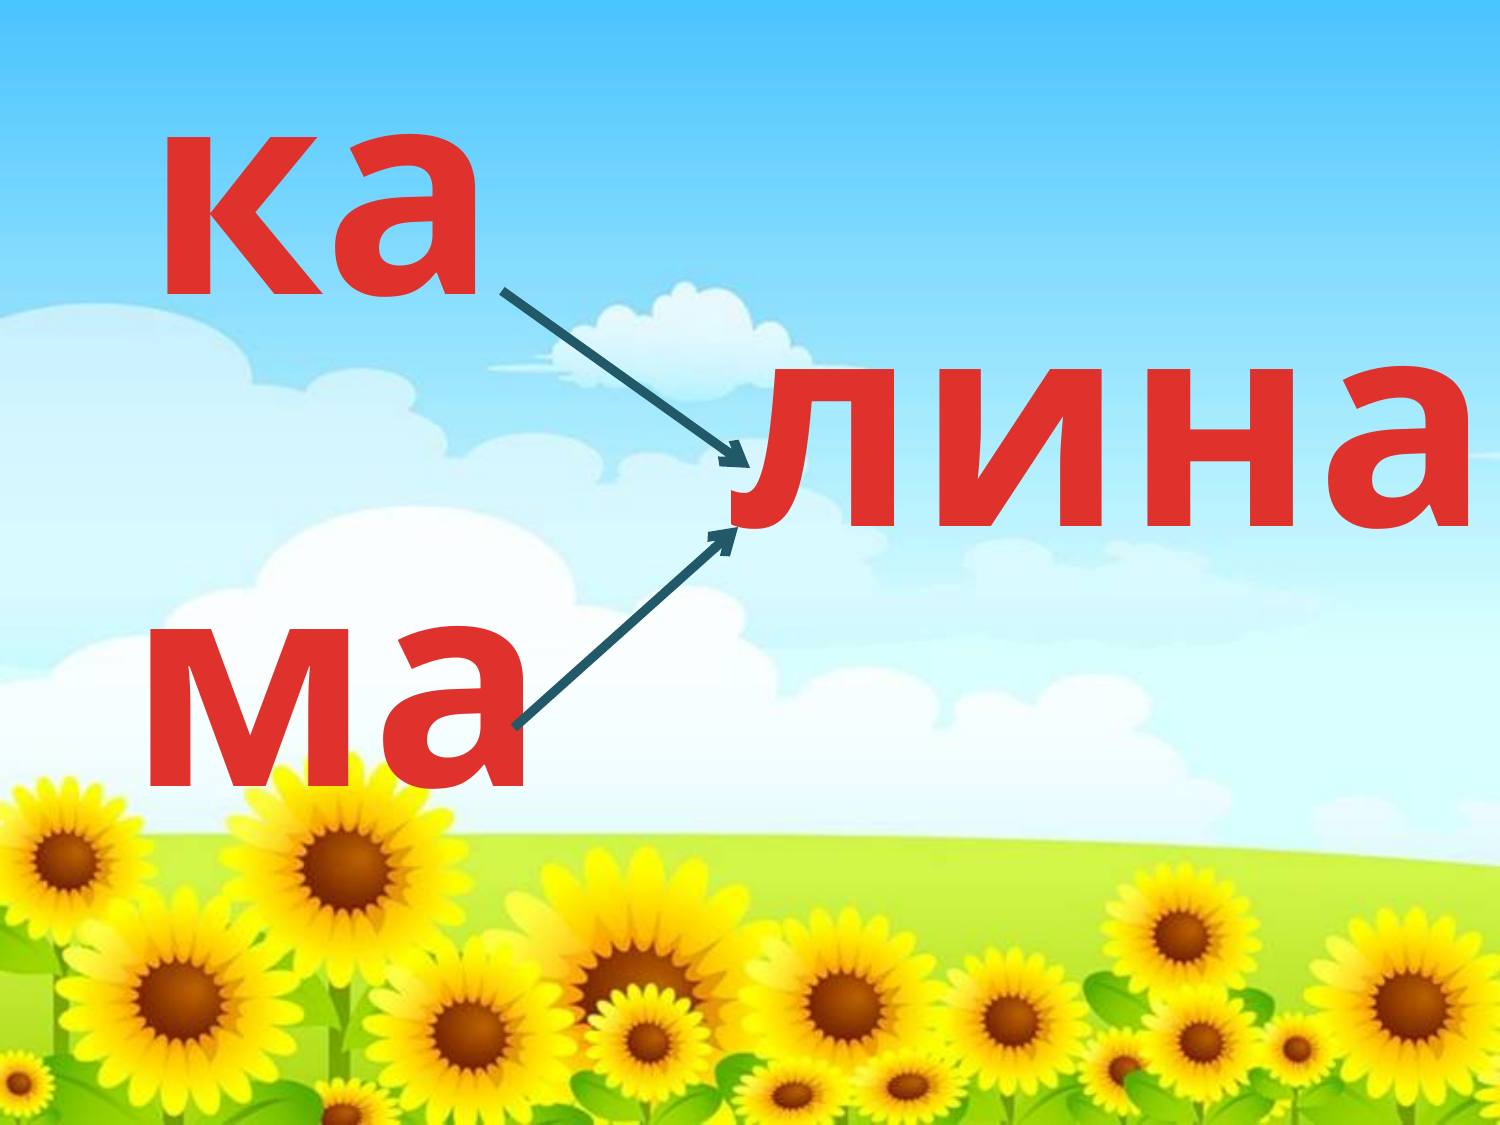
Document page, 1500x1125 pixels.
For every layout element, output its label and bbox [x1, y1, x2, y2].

picture [0, 0, 1500, 1125]
text_box [513, 526, 739, 729]
text_box [501, 290, 751, 469]
